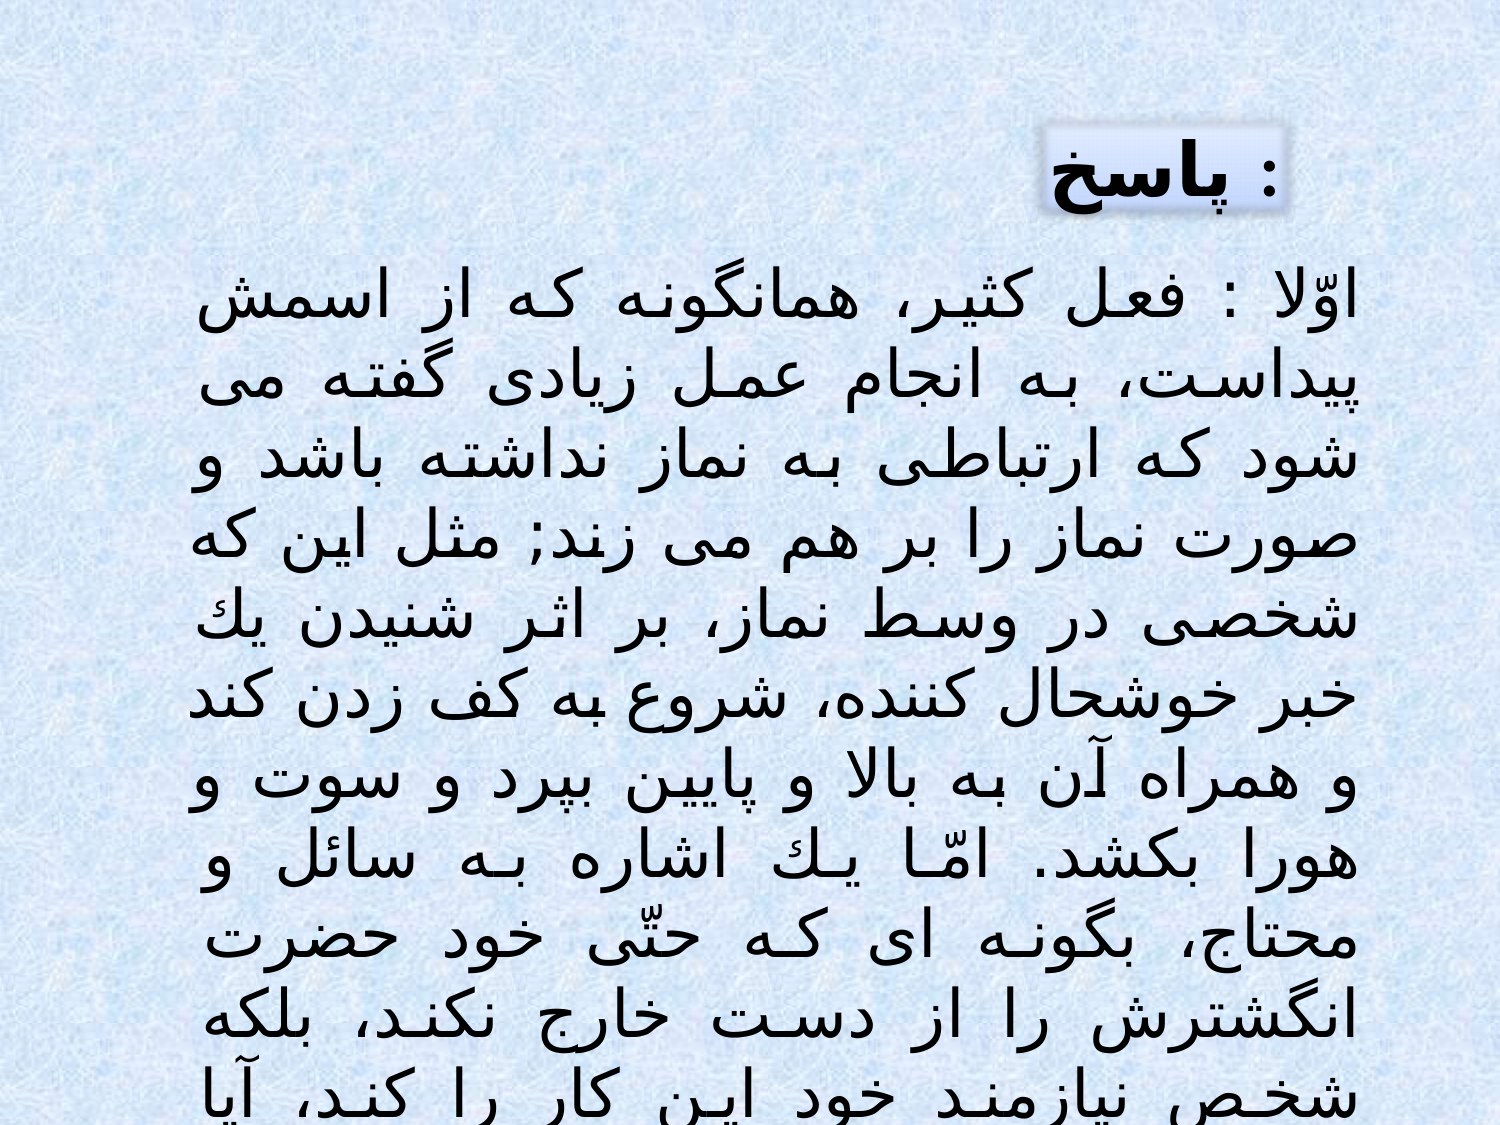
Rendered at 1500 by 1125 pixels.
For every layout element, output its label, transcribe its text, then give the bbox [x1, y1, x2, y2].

picture [0, 0, 1500, 1125]
text_box اوّلا : فعل كثير، همانگونه كه از اسمش پيداست، به انجام عمل زيادى گفته مى شود كه ارتباطى به نماز نداشته باشد و صورت نماز را بر هم مى زند; مثل اين كه شخصى در وسط نماز، بر اثر شنيدن يك خبر خوشحال كننده، شروع به كف زدن كند و همراه آن به بالا و پايين بپرد و سوت و هورا بكشد. امّا يك اشاره به سائل و محتاج، بگونه اى كه حتّى خود حضرت انگشترش را از دست خارج نكند، بلكه شخص نيازمند خود اين كار را كند، آيا «فعل كثير» است؟! [171, 243, 1376, 1125]
text_box پاسخ : [1050, 130, 1280, 204]
